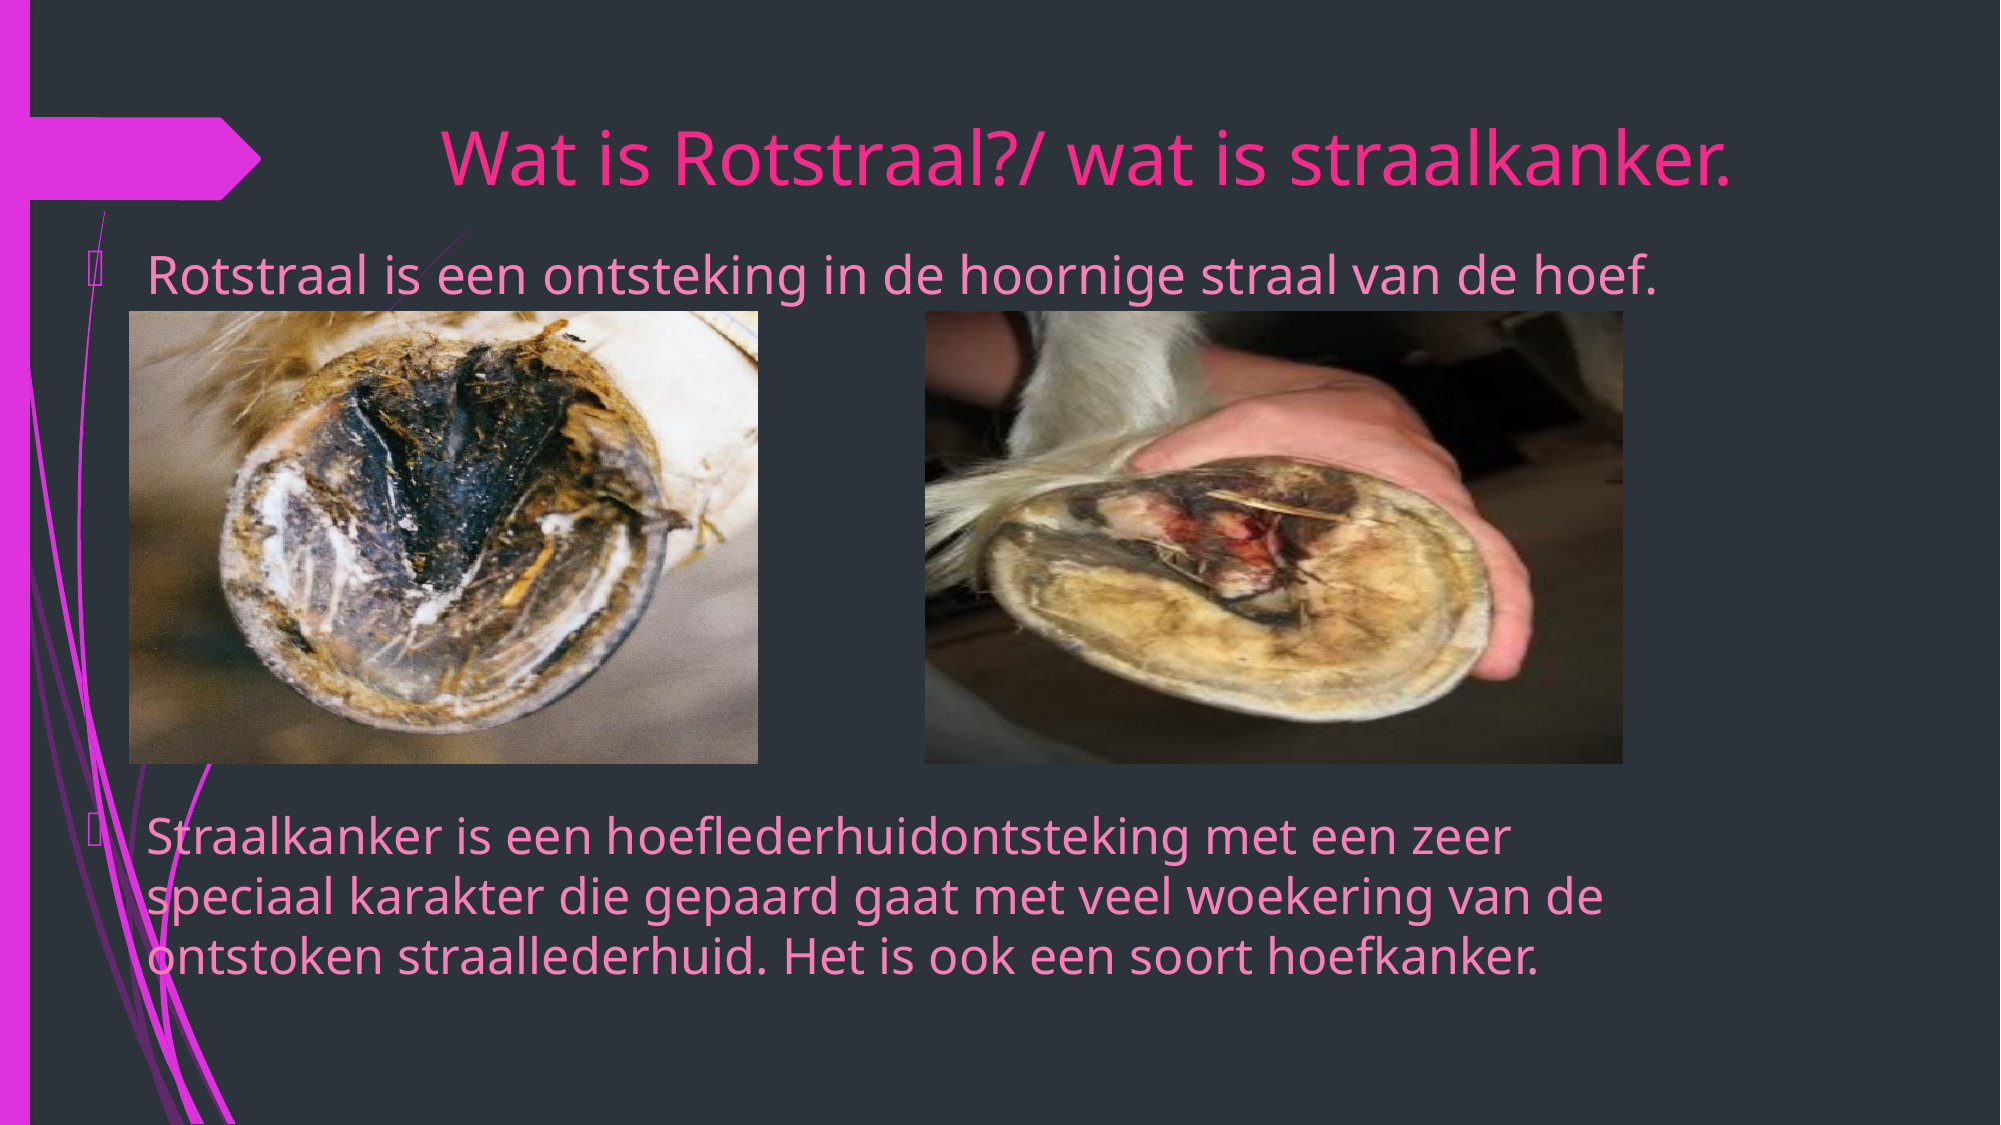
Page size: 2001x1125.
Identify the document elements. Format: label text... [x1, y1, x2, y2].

list Rotstraal is een ontsteking in de hoornige straal van de hoef. Straalkanker is een hoeflederhuidontsteking met een zeer speciaal karakter die gepaard gaat met veel woekering van de ontstoken straallederhuid. Het is ook een soort hoefkanker. [71, 234, 1719, 1014]
picture [129, 311, 758, 765]
picture [925, 311, 1624, 765]
title Wat is Rotstraal?/ wat is straalkanker. [425, 102, 1888, 313]
